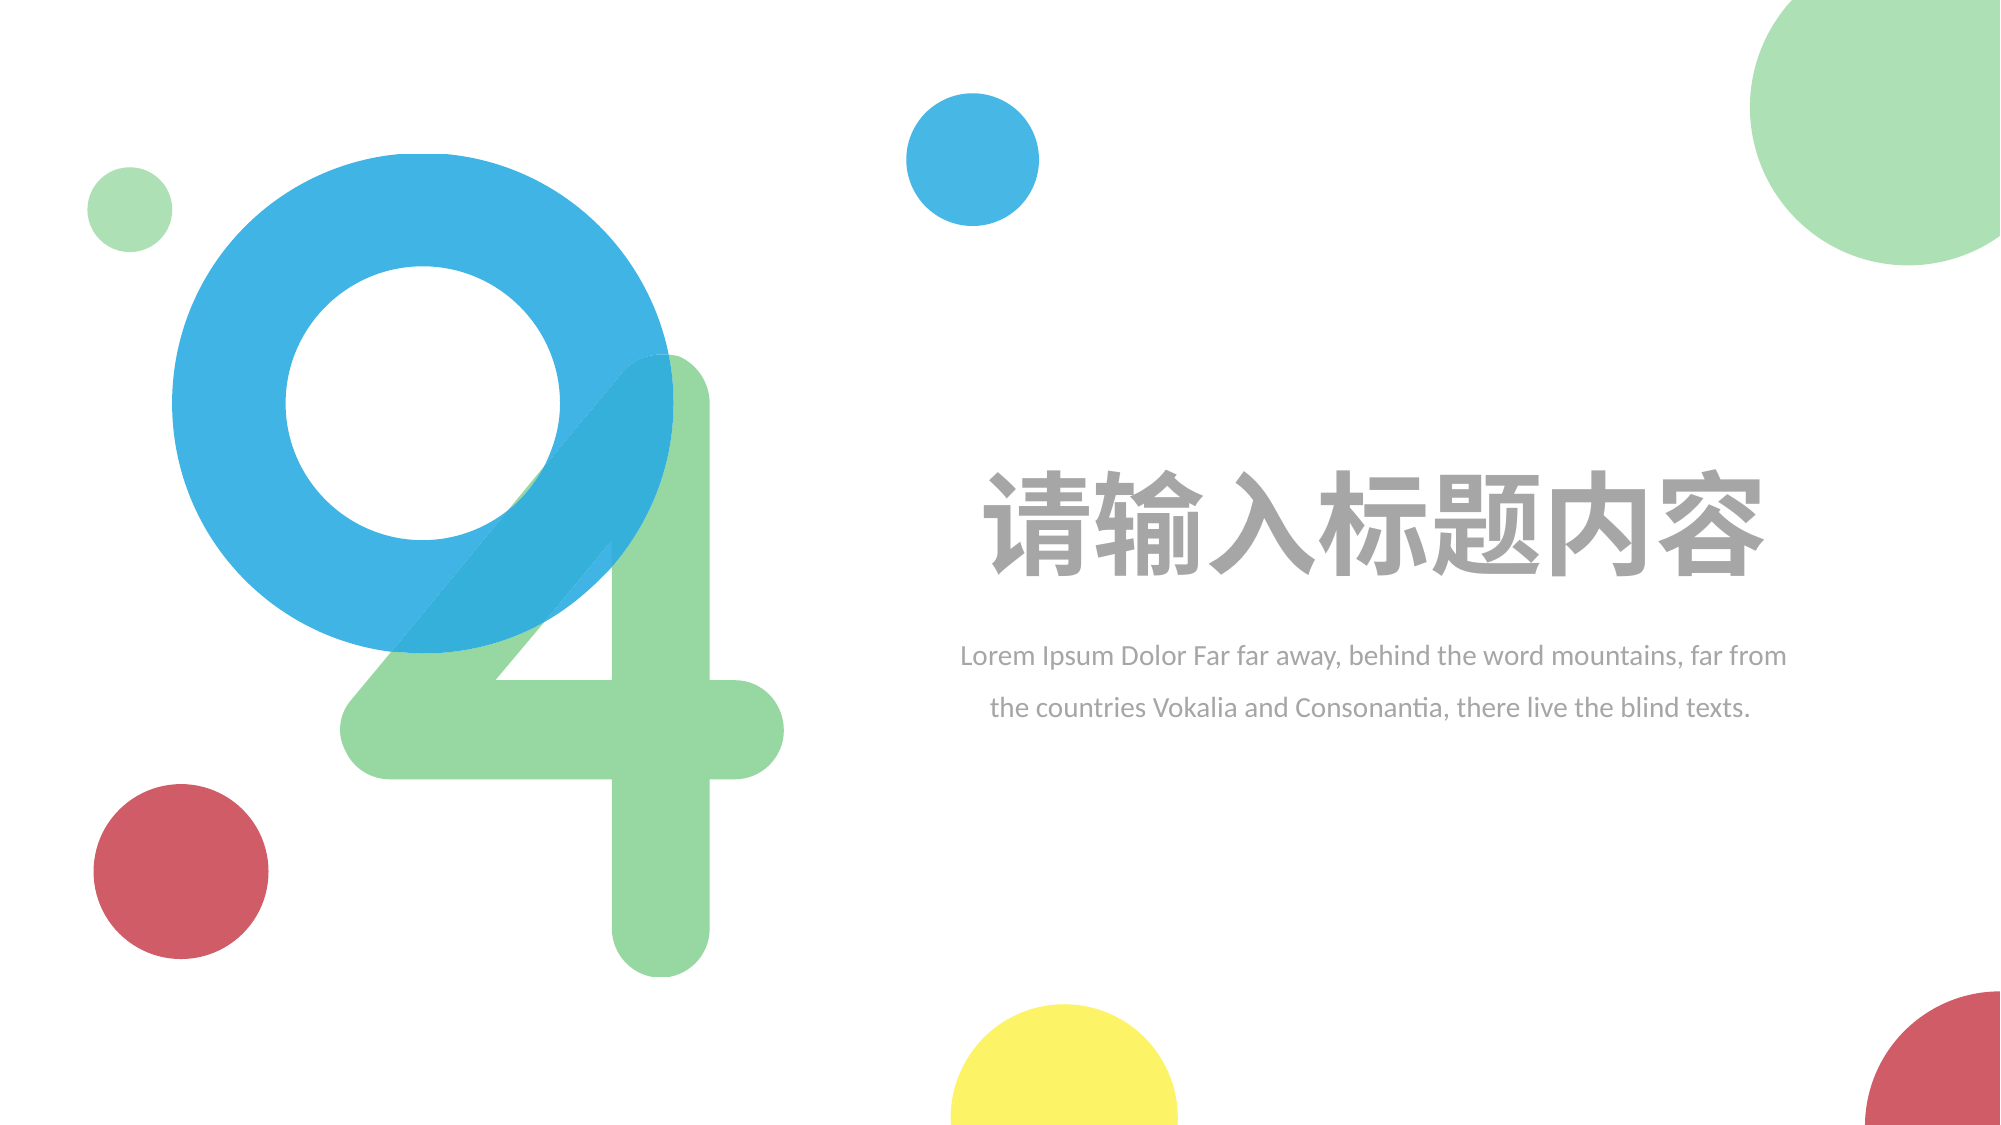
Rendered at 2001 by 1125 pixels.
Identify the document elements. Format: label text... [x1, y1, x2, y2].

text_box [92, 783, 170, 960]
text_box [1863, 990, 2000, 1125]
text_box 请输入标题内容 [965, 446, 1783, 597]
text_box [949, 1003, 1179, 1125]
text_box [1748, 0, 2000, 267]
text_box [905, 92, 1041, 228]
text_box Lorem Ipsum Dolor Far far away, behind the word mountains, far from the countries Vokalia and Consonantia, there live the blind texts. [926, 611, 1822, 731]
text_box [86, 166, 170, 254]
picture [170, 154, 786, 977]
